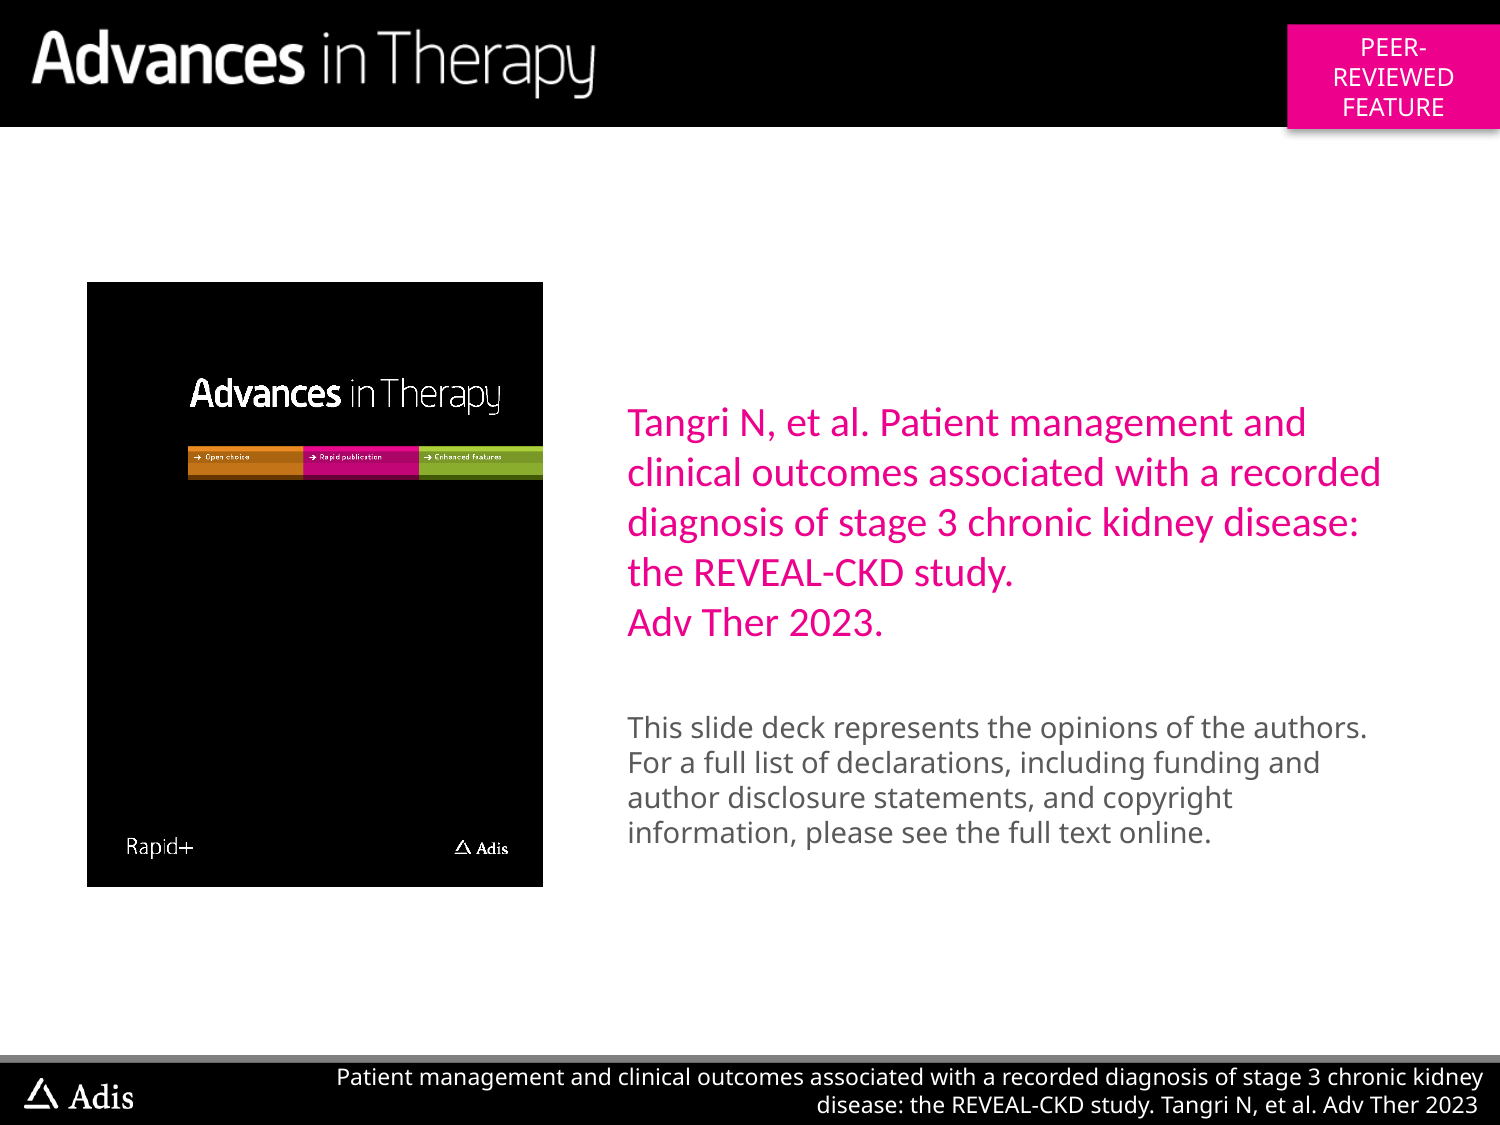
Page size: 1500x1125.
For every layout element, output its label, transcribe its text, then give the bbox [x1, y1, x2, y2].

list Tangri N, et al. Patient management and clinical outcomes associated with a recorded diagnosis of stage 3 chronic kidney disease: the REVEAL-CKD study. Adv Ther 2023. This slide deck represents the opinions of the authors. For a full list of declarations, including funding and author disclosure statements, and copyright information, please see the full text online. [612, 387, 1425, 782]
picture [24, 1078, 133, 1109]
picture [87, 282, 543, 888]
picture [0, 0, 1500, 127]
